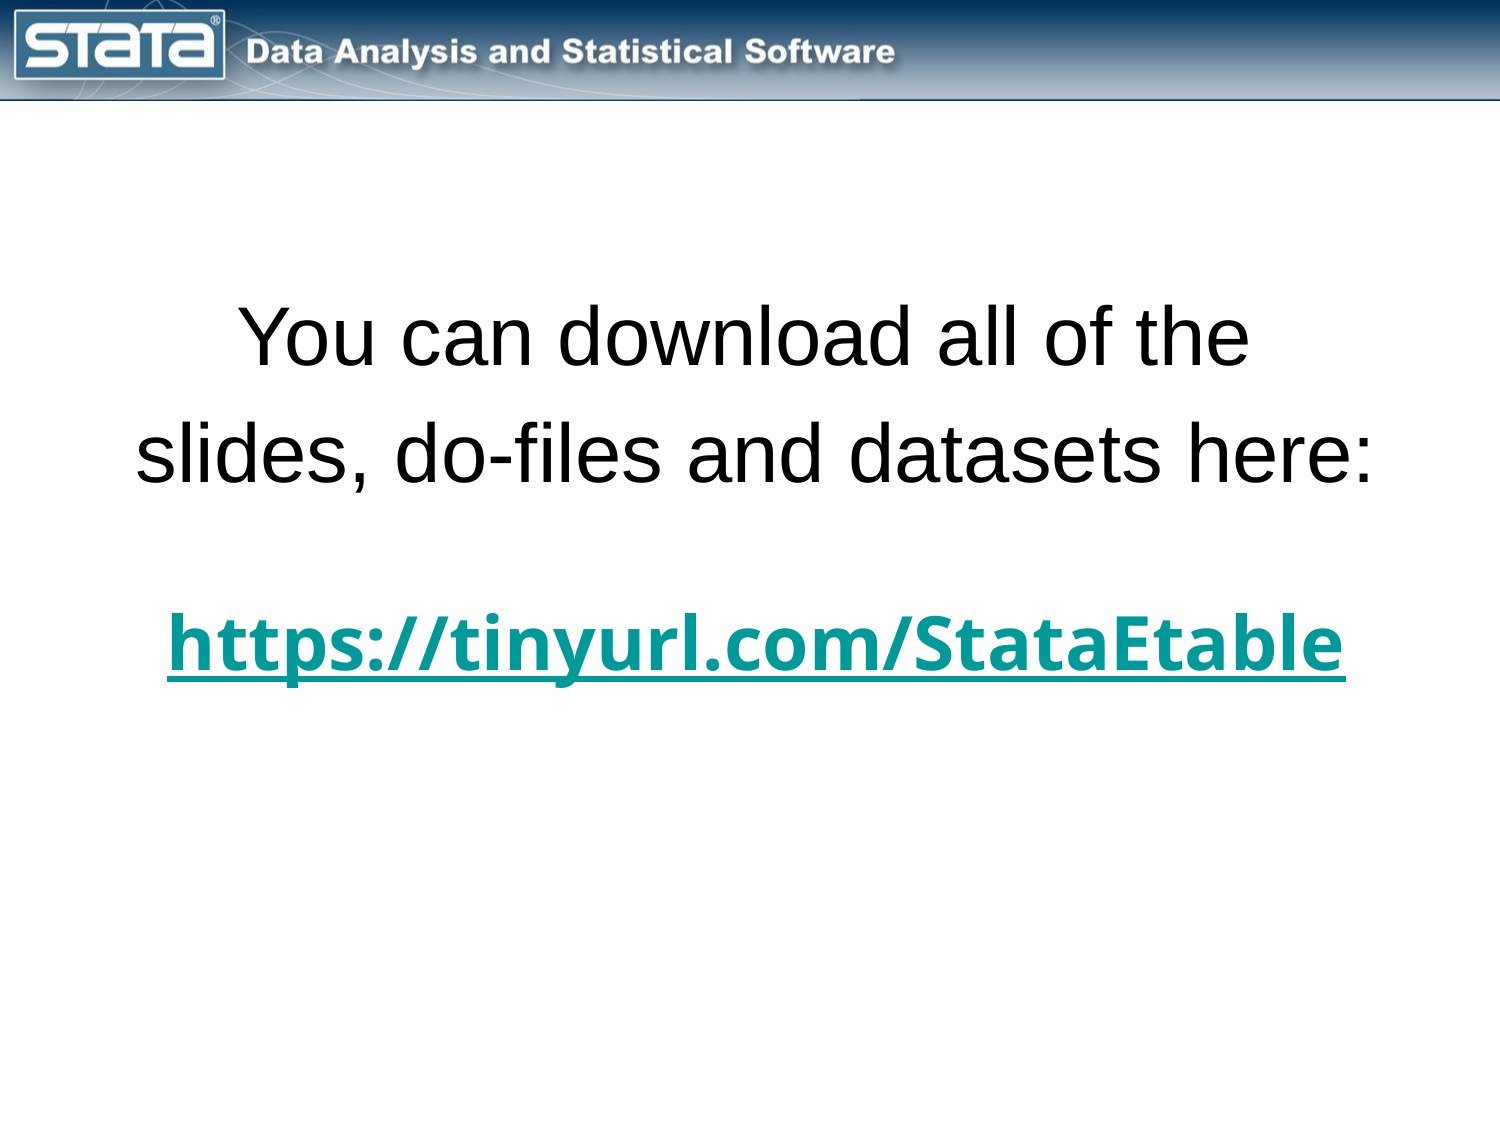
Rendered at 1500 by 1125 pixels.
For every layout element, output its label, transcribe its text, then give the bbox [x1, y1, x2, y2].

picture [0, 0, 1500, 102]
list You can download all of the slides, do-files and datasets here: https://tinyurl.com/StataEtable [50, 275, 1463, 1063]
